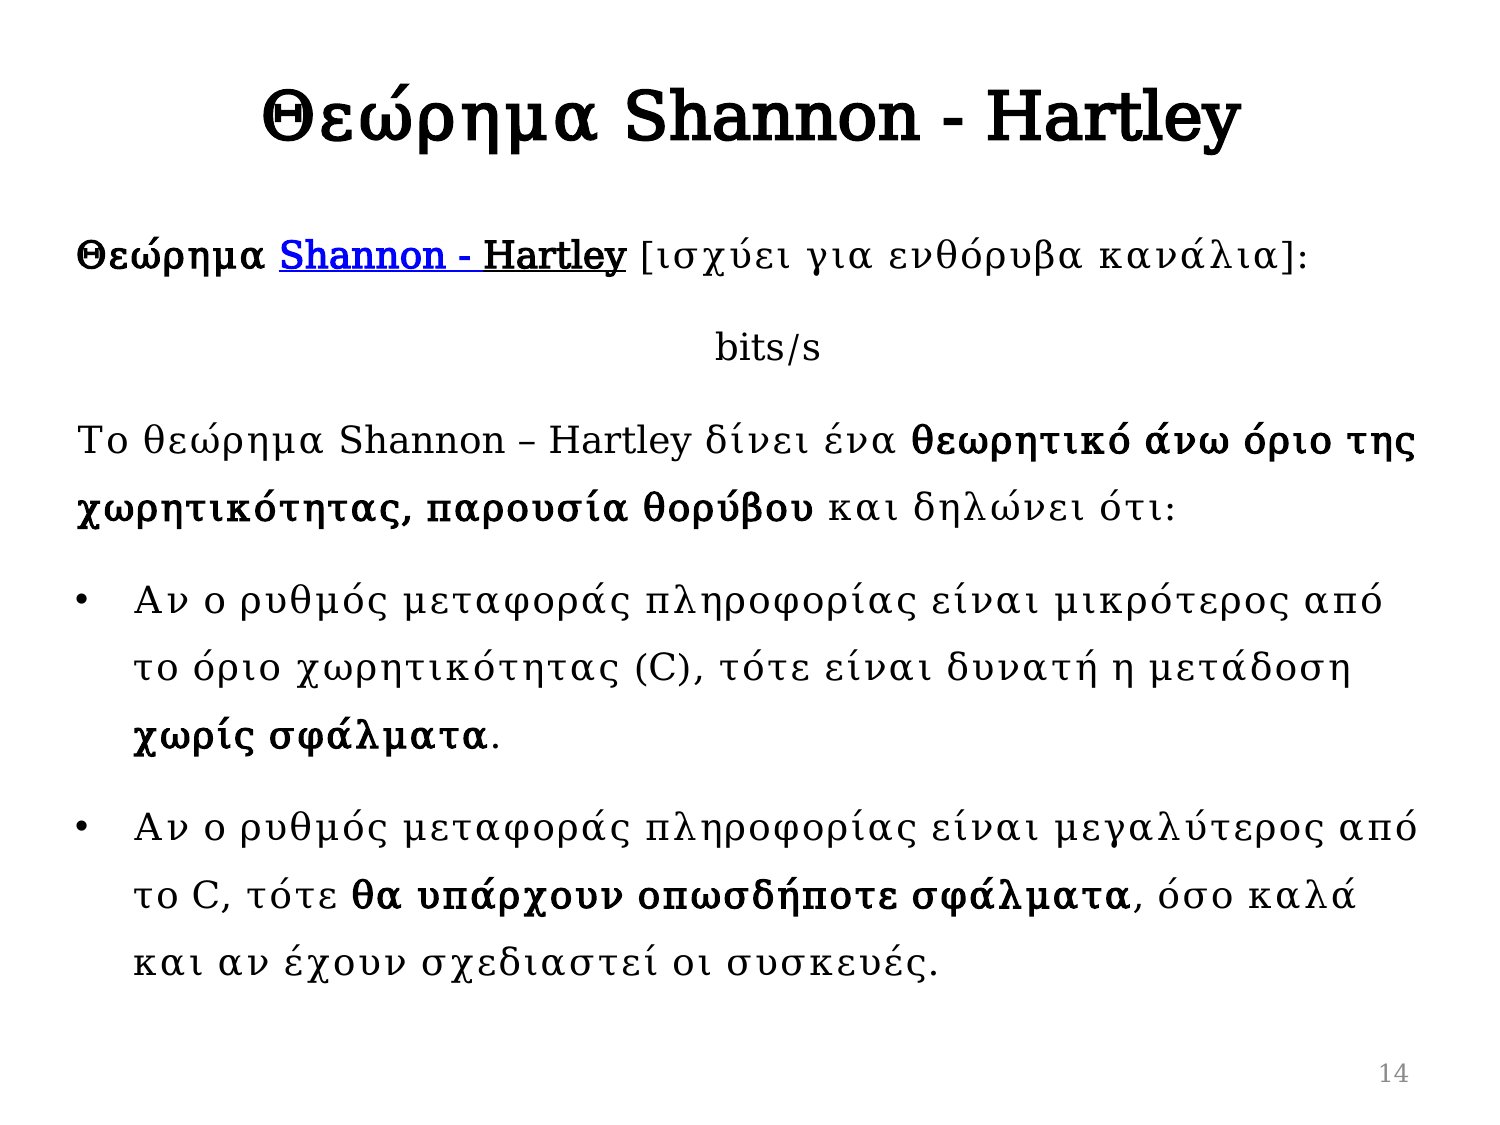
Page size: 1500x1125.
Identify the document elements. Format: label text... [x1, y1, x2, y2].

slide_number 14 [1222, 1042, 1425, 1103]
title Θεώρημα Shannon - Hartley [75, 72, 1425, 153]
